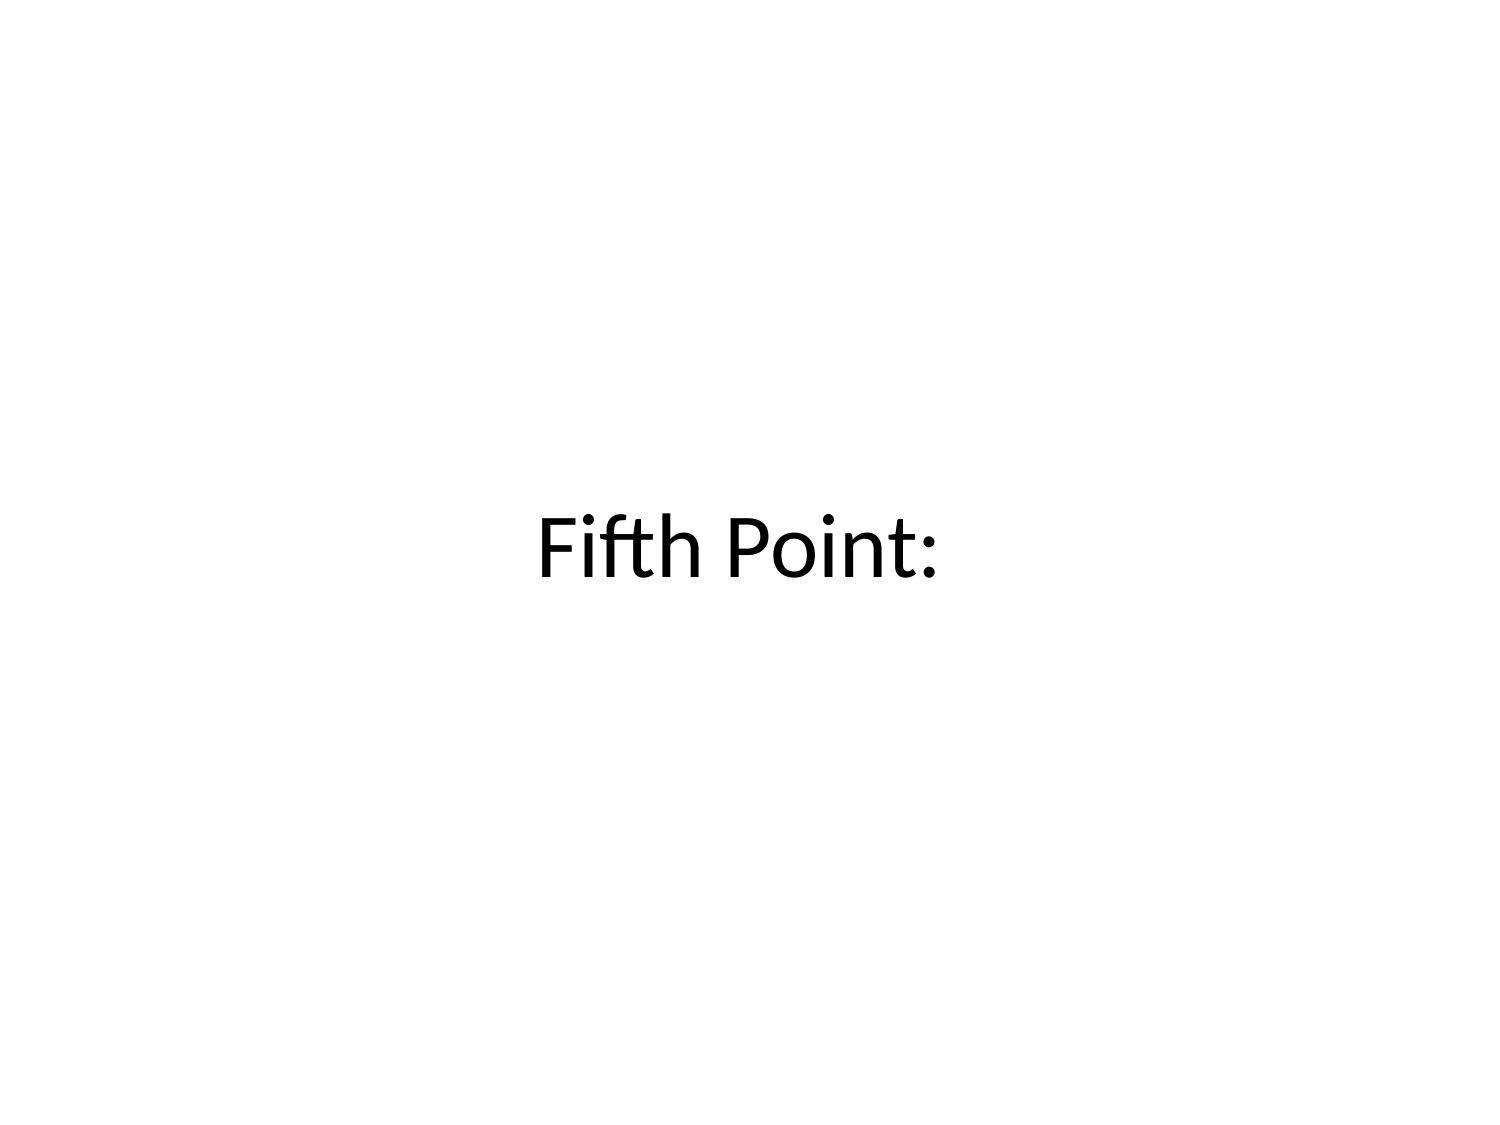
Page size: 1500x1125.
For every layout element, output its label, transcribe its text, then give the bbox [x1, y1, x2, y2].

title Fifth Point: [74, 44, 1426, 1038]
